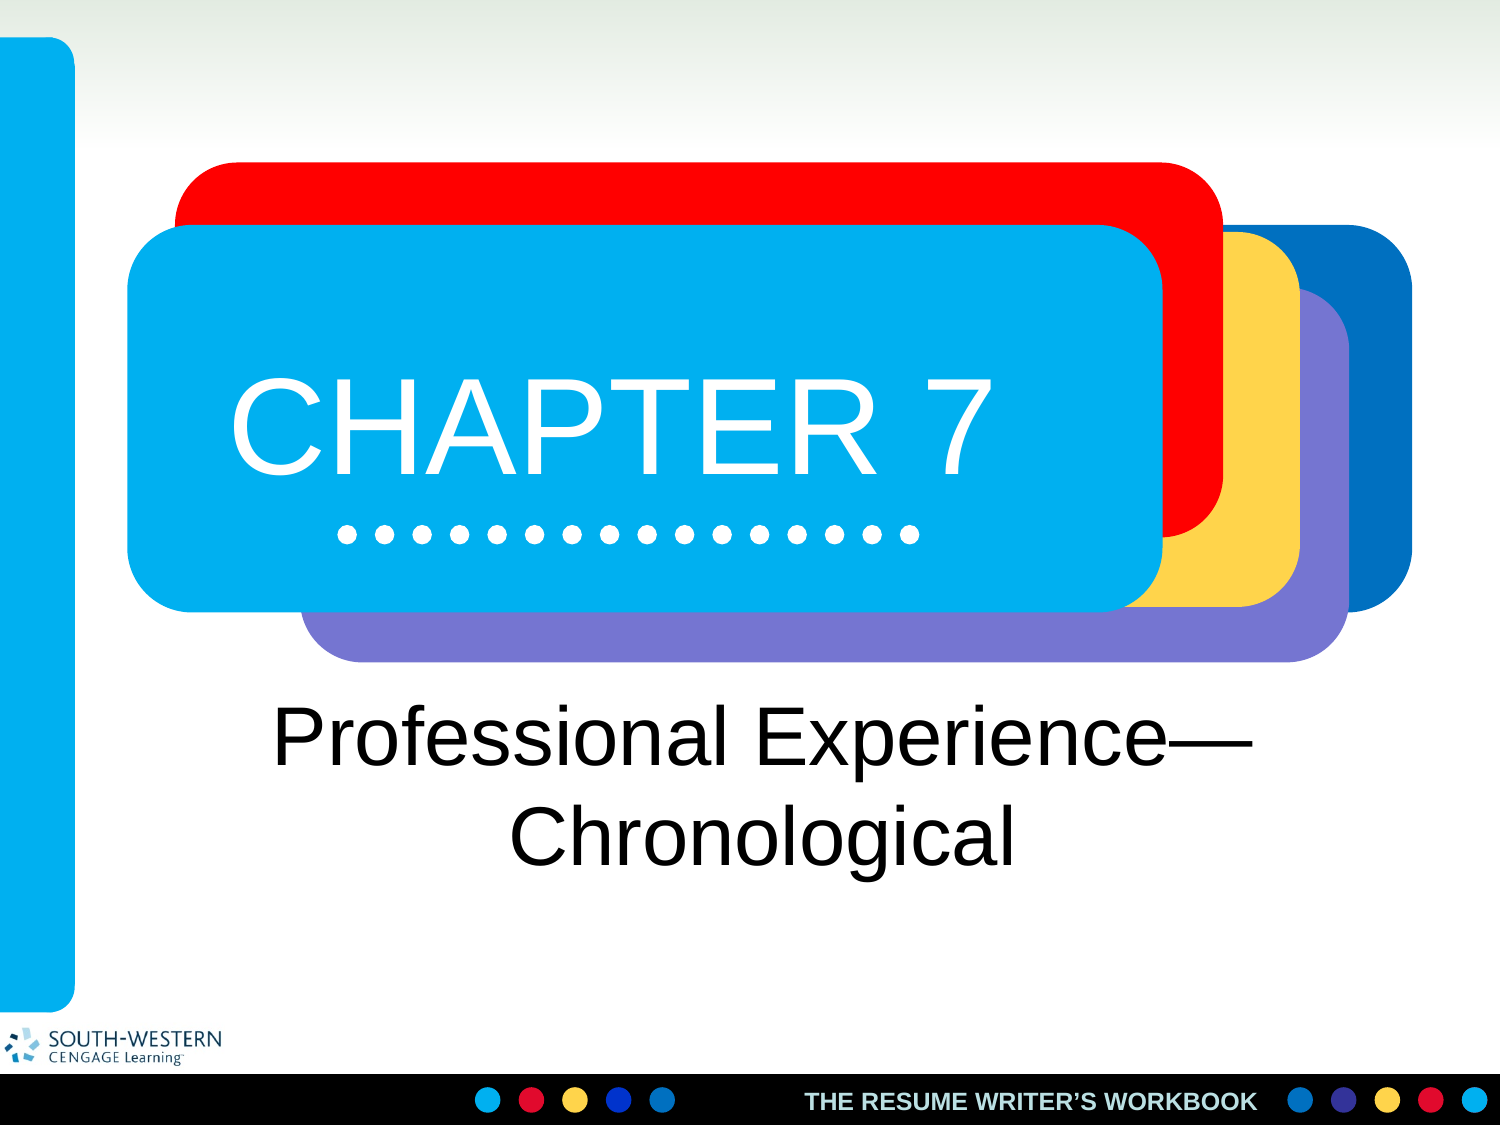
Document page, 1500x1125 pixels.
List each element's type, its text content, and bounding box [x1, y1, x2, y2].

picture [0, 1022, 225, 1073]
subtitle Professional Experience—Chronological [212, 674, 1313, 963]
title CHAPTER 7 [206, 226, 1131, 613]
